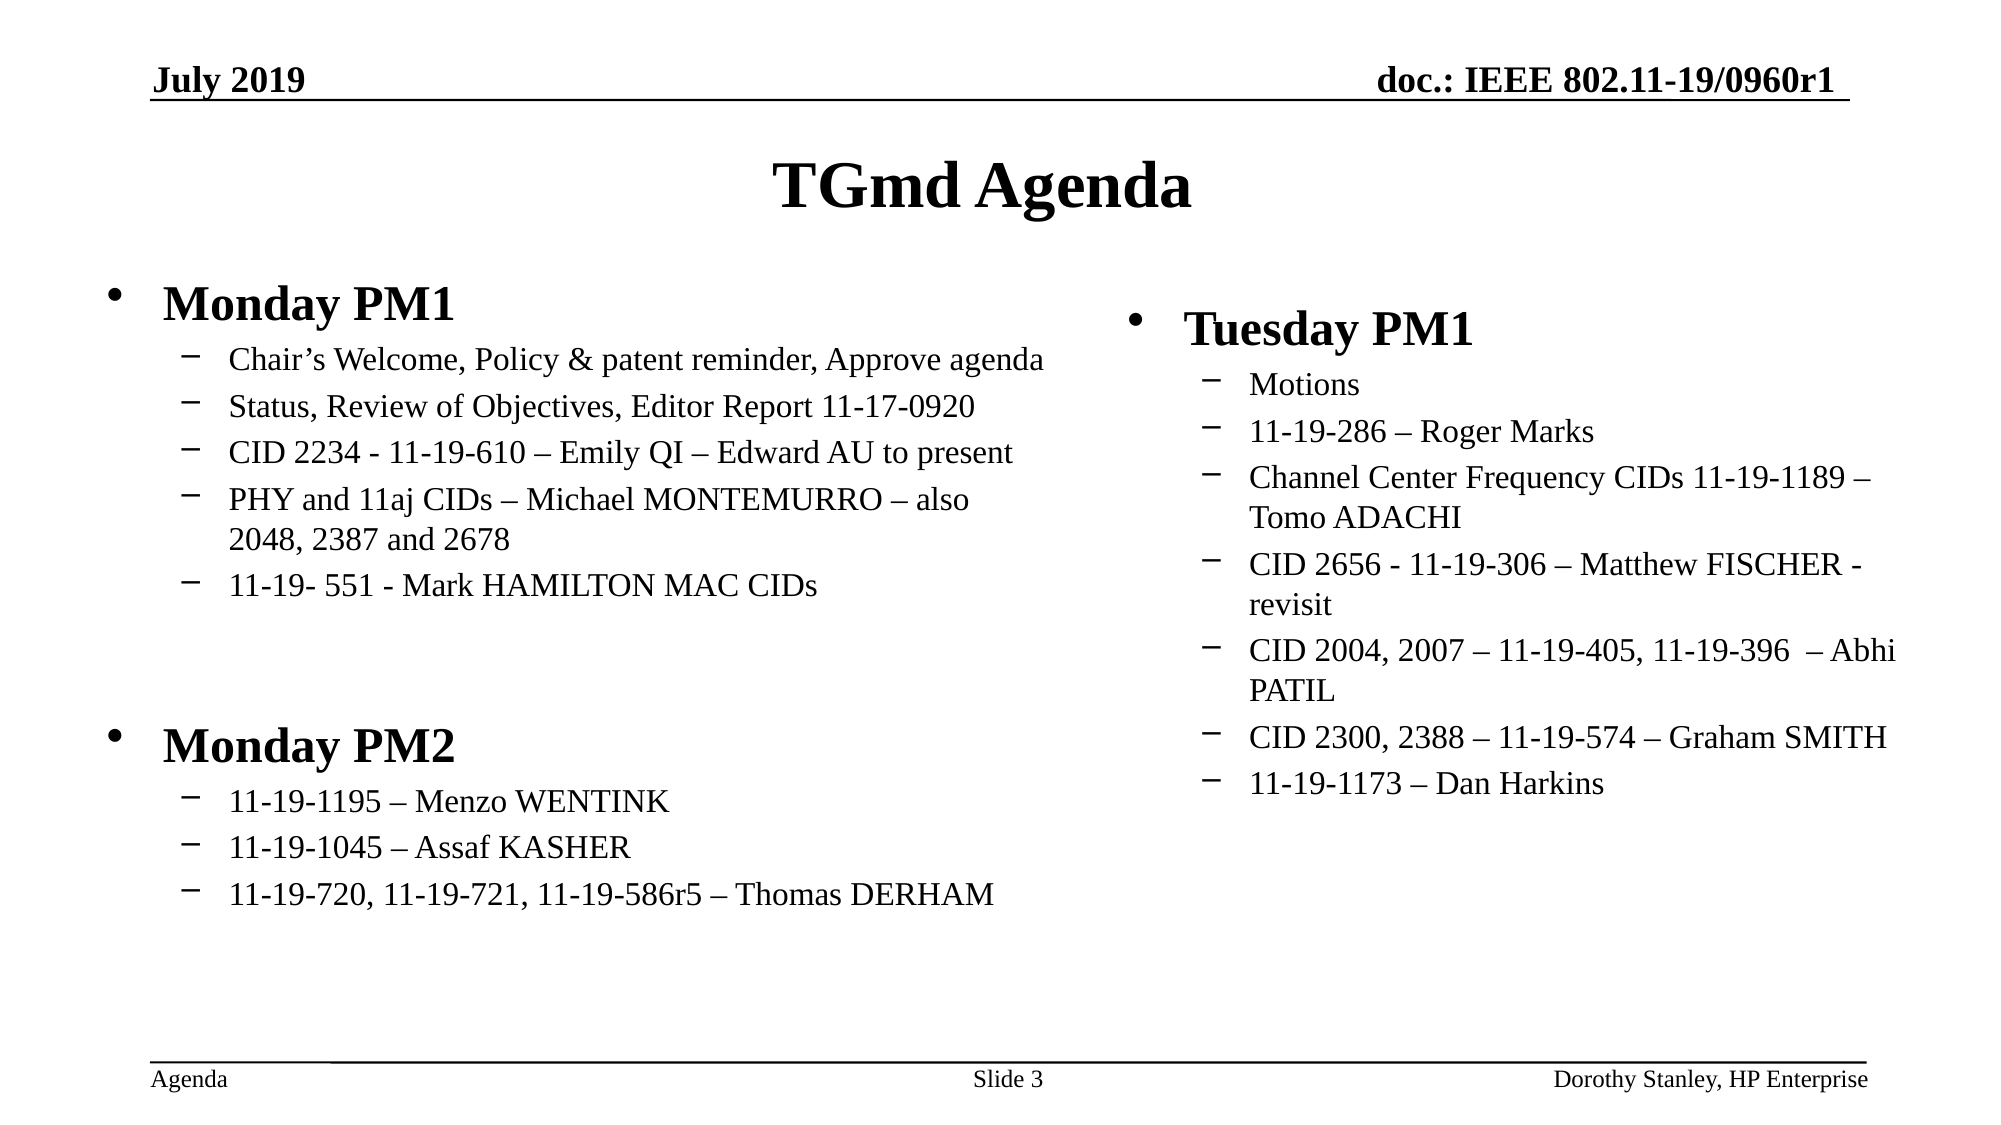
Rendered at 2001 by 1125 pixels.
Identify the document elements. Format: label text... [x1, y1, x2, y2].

text_box Tuesday PM1 Motions 11-19-286 – Roger Marks Channel Center Frequency CIDs 11-19-1189 – Tomo ADACHI CID 2656 - 11-19-306 – Matthew FISCHER - revisit CID 2004, 2007 – 11-19-405, 11-19-396 – Abhi PATIL CID 2300, 2388 – 11-19-574 – Graham SMITH 11-19-1173 – Dan Harkins [1112, 299, 1959, 813]
text_box Monday PM2 11-19-1195 – Menzo WENTINK 11-19-1045 – Assaf KASHER 11-19-720, 11-19-721, 11-19-586r5 – Thomas DERHAM [91, 716, 1025, 988]
title TGmd Agenda [362, 112, 1638, 250]
slide_number Slide 3 [972, 1062, 1044, 1093]
text_box Monday PM1 Chair’s Welcome, Policy & patent reminder, Approve agenda Status, Review of Objectives, Editor Report 11-17-0920 CID 2234 - 11-19-610 – Emily QI – Edward AU to present PHY and 11aj CIDs – Michael MONTEMURRO – also 2048, 2387 and 2678 11-19- 551 - Mark HAMILTON MAC CIDs [91, 275, 1067, 638]
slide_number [152, 54, 567, 100]
footer Dorothy Stanley, HP Enterprise [1549, 1062, 1869, 1093]
